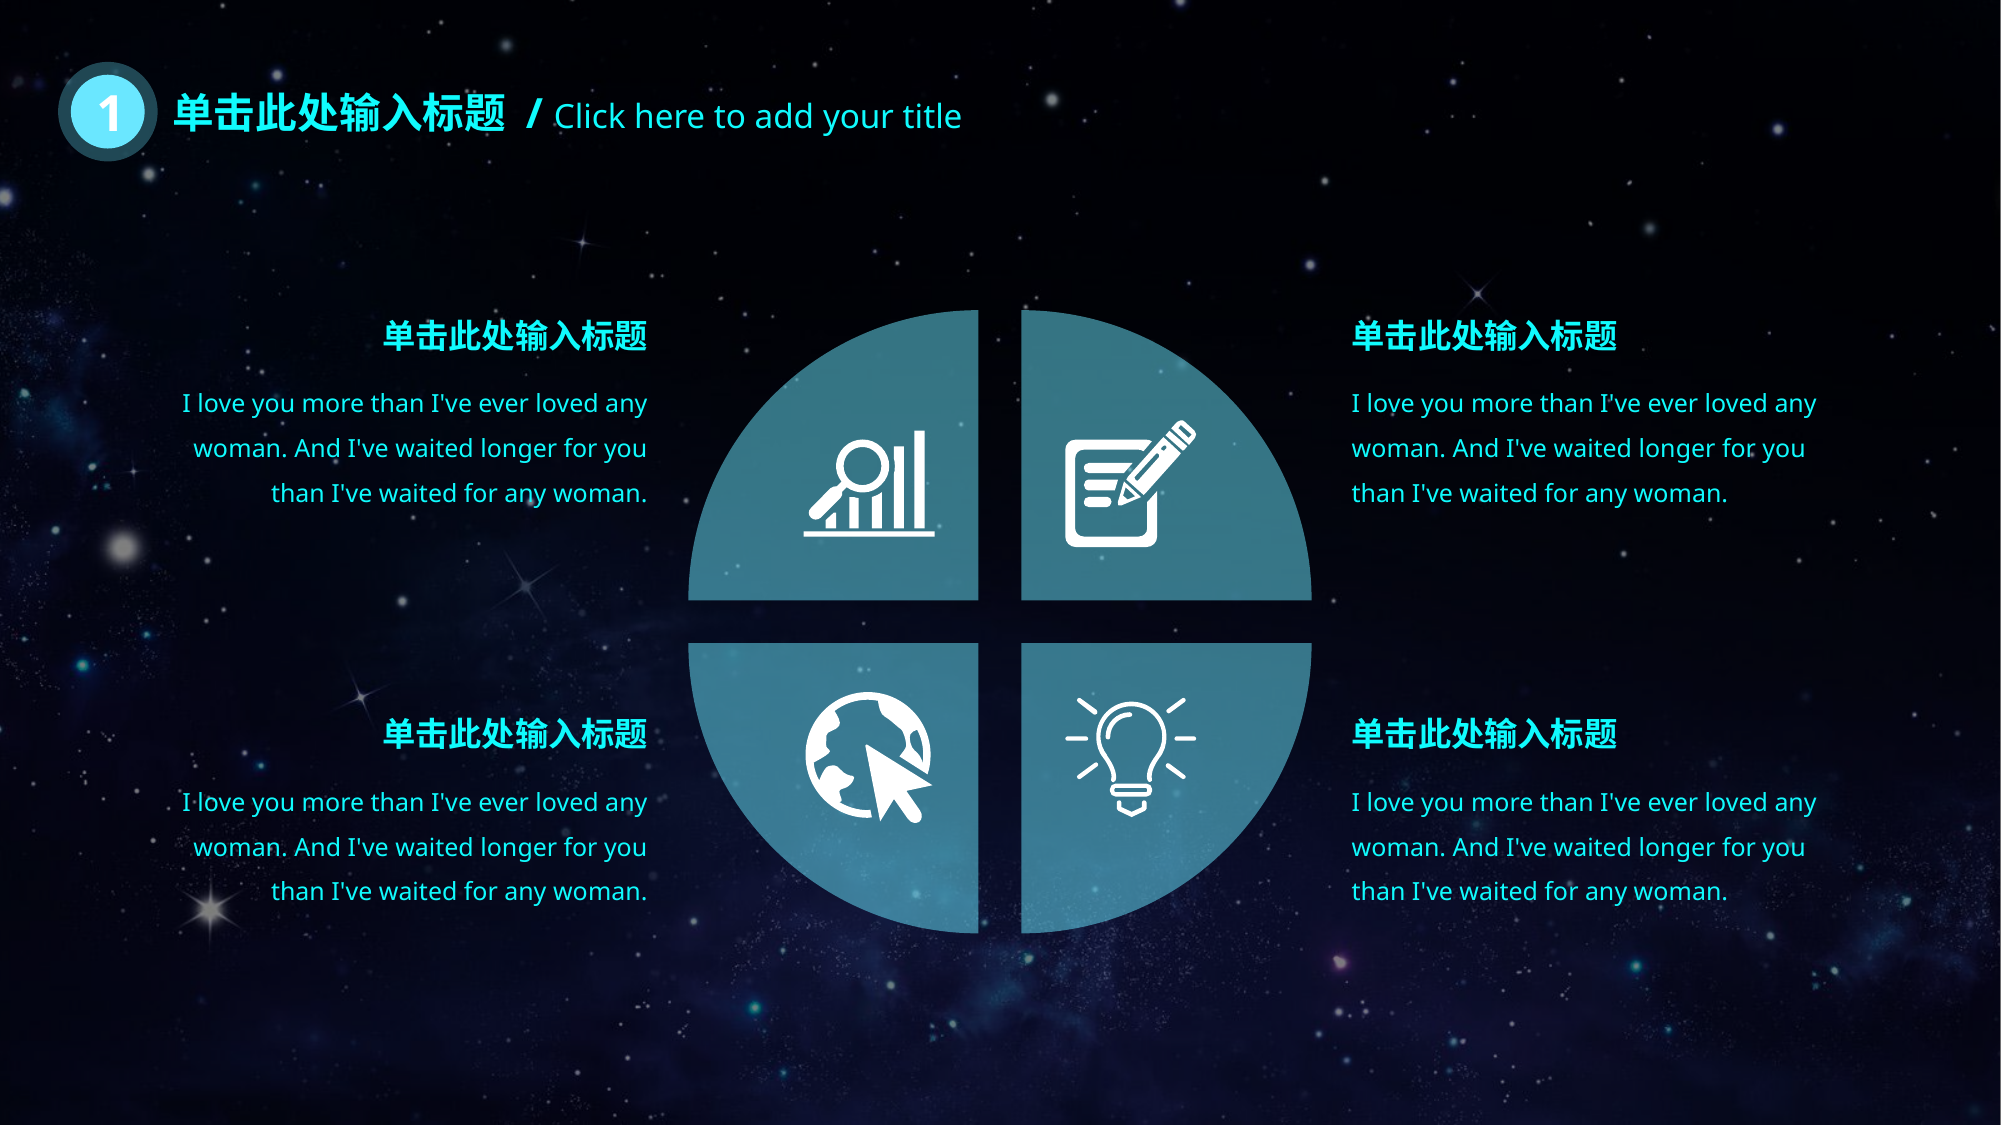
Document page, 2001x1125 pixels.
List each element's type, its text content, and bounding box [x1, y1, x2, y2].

picture [0, 0, 2001, 1125]
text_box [152, 705, 664, 916]
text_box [152, 307, 664, 517]
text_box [1336, 705, 1847, 916]
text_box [688, 310, 1312, 934]
text_box 单击此处输入标题 / Click here to add your title [158, 78, 1017, 144]
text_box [58, 61, 158, 162]
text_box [1336, 307, 1847, 517]
